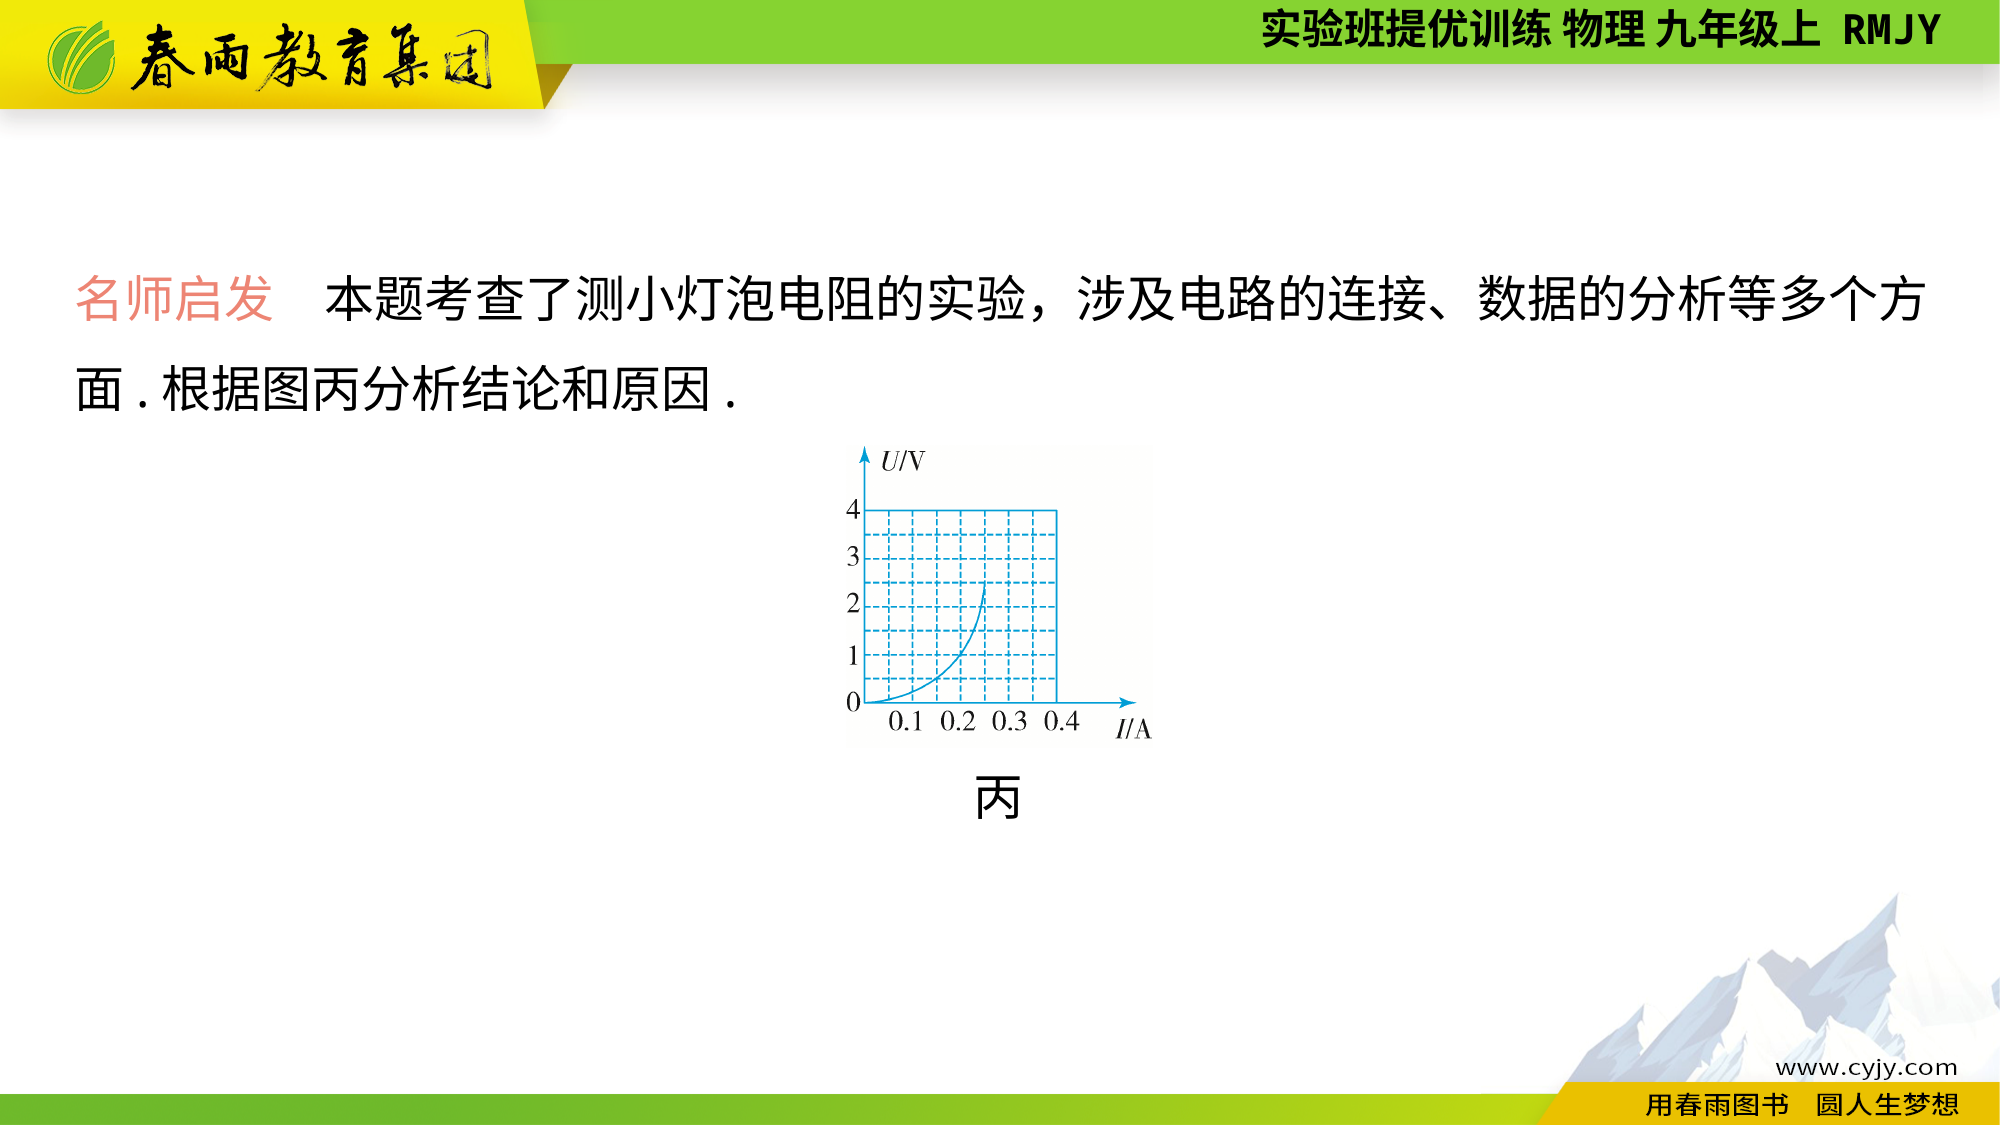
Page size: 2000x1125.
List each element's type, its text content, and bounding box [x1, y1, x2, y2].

text_box 丙 [958, 757, 1039, 833]
picture [0, 0, 2000, 1125]
list 名师启发 本题考查了测小灯泡电阻的实验，涉及电路的连接、数据的分析等多个方面.根据图丙分析结论和原因. [59, 229, 1944, 415]
